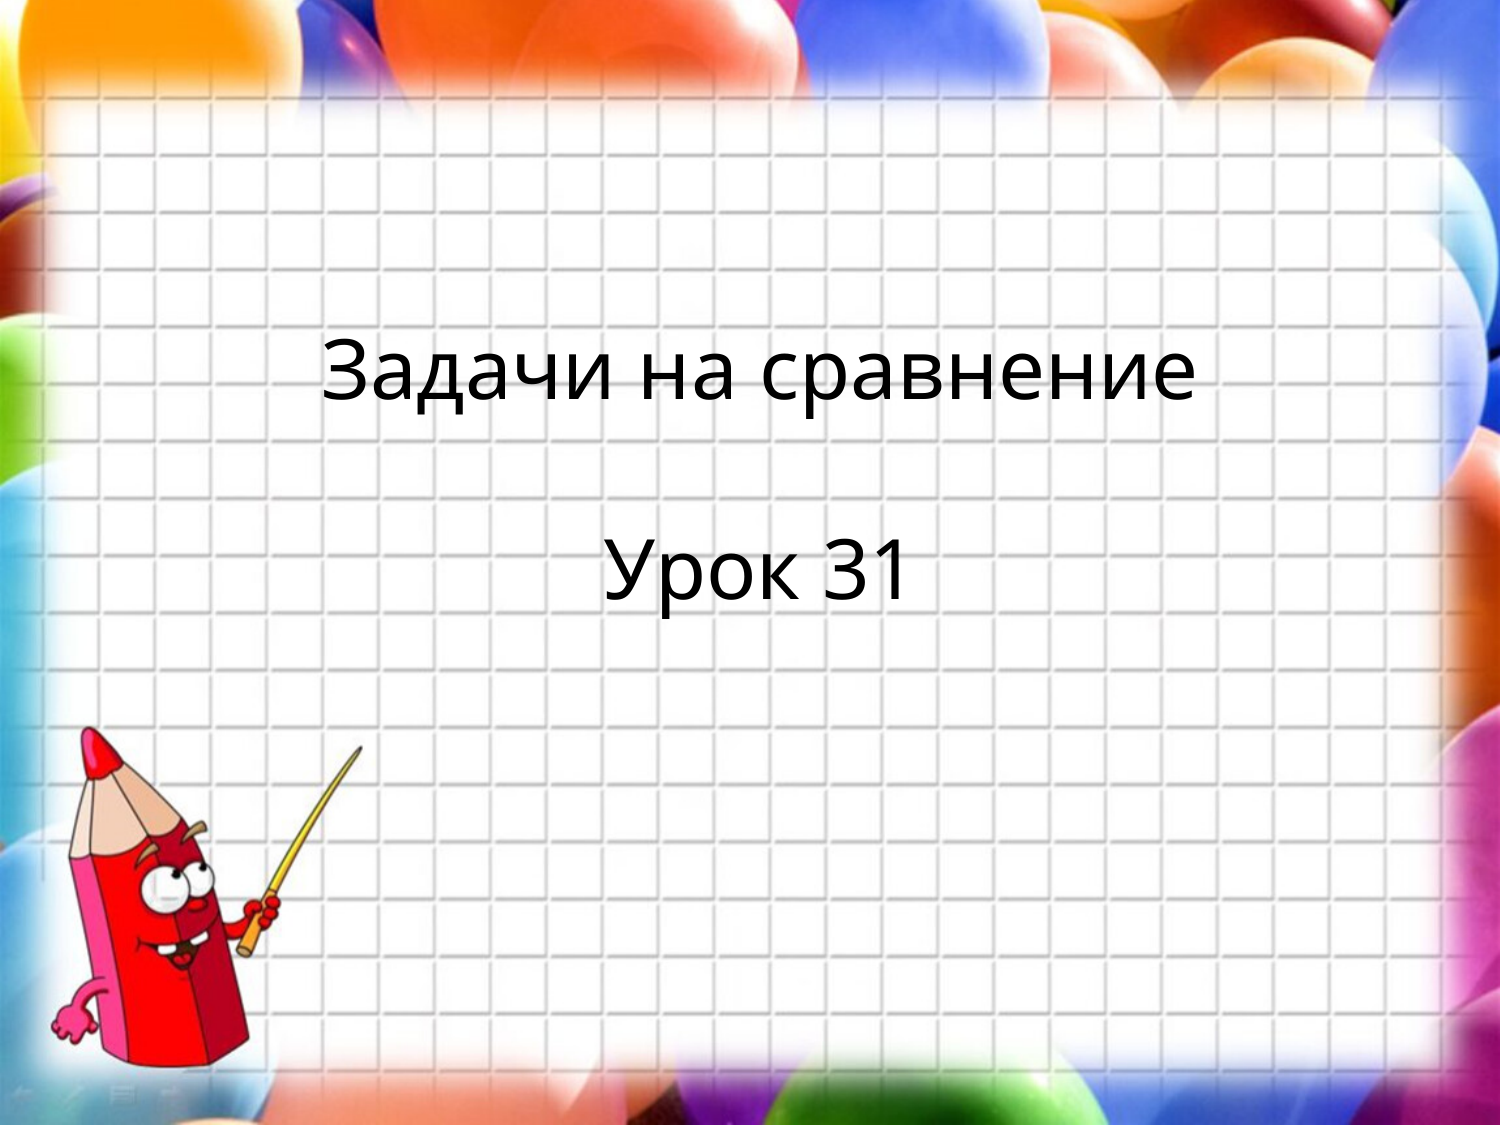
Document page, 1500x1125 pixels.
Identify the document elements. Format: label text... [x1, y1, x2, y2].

text_box Задачи на сравнение Урок 31 [204, 309, 1316, 624]
picture [0, 0, 1500, 1125]
